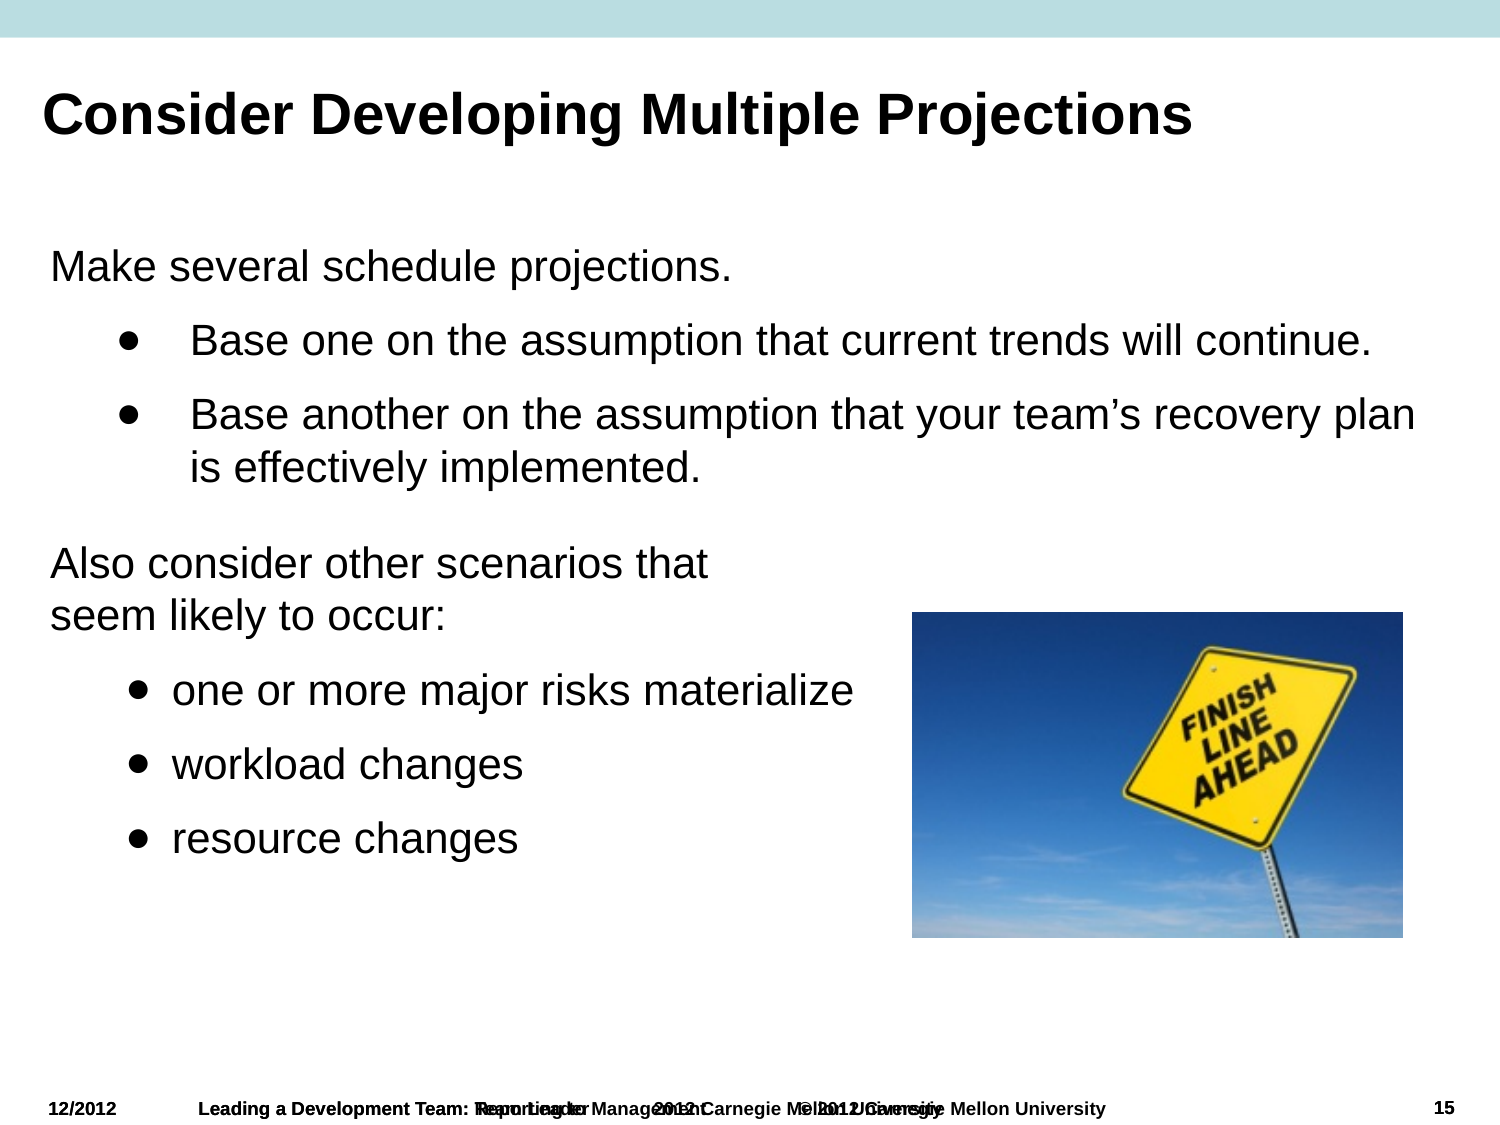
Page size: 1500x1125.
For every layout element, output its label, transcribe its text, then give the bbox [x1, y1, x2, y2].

title Consider Developing Multiple Projections [42, 89, 1438, 147]
list Make several schedule projections. Base one on the assumption that current trends will continue. Base another on the assumption that your team’s recovery plan is effectively implemented. Also consider other scenarios that seem likely to occur: one or more major risks materialize workload changes resource changes [50, 237, 1437, 1000]
picture [912, 612, 1403, 938]
